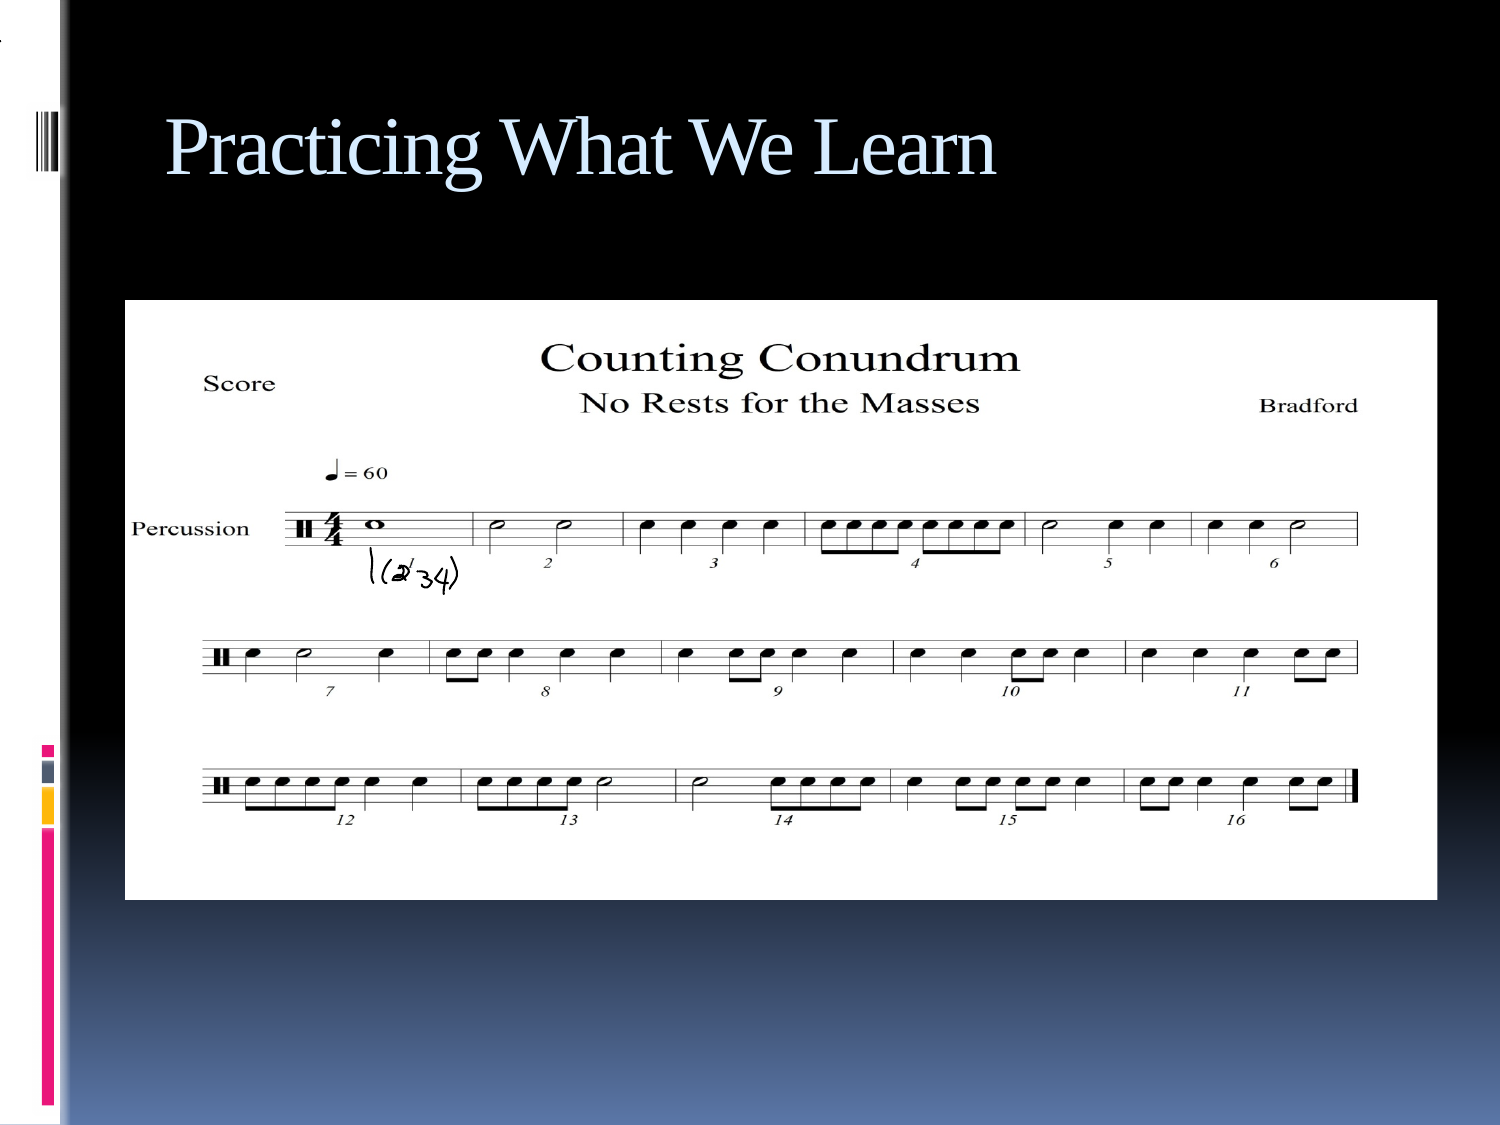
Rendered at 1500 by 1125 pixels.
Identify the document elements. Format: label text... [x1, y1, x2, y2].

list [124, 299, 1438, 901]
title Practicing What We Learn [150, 83, 1425, 234]
